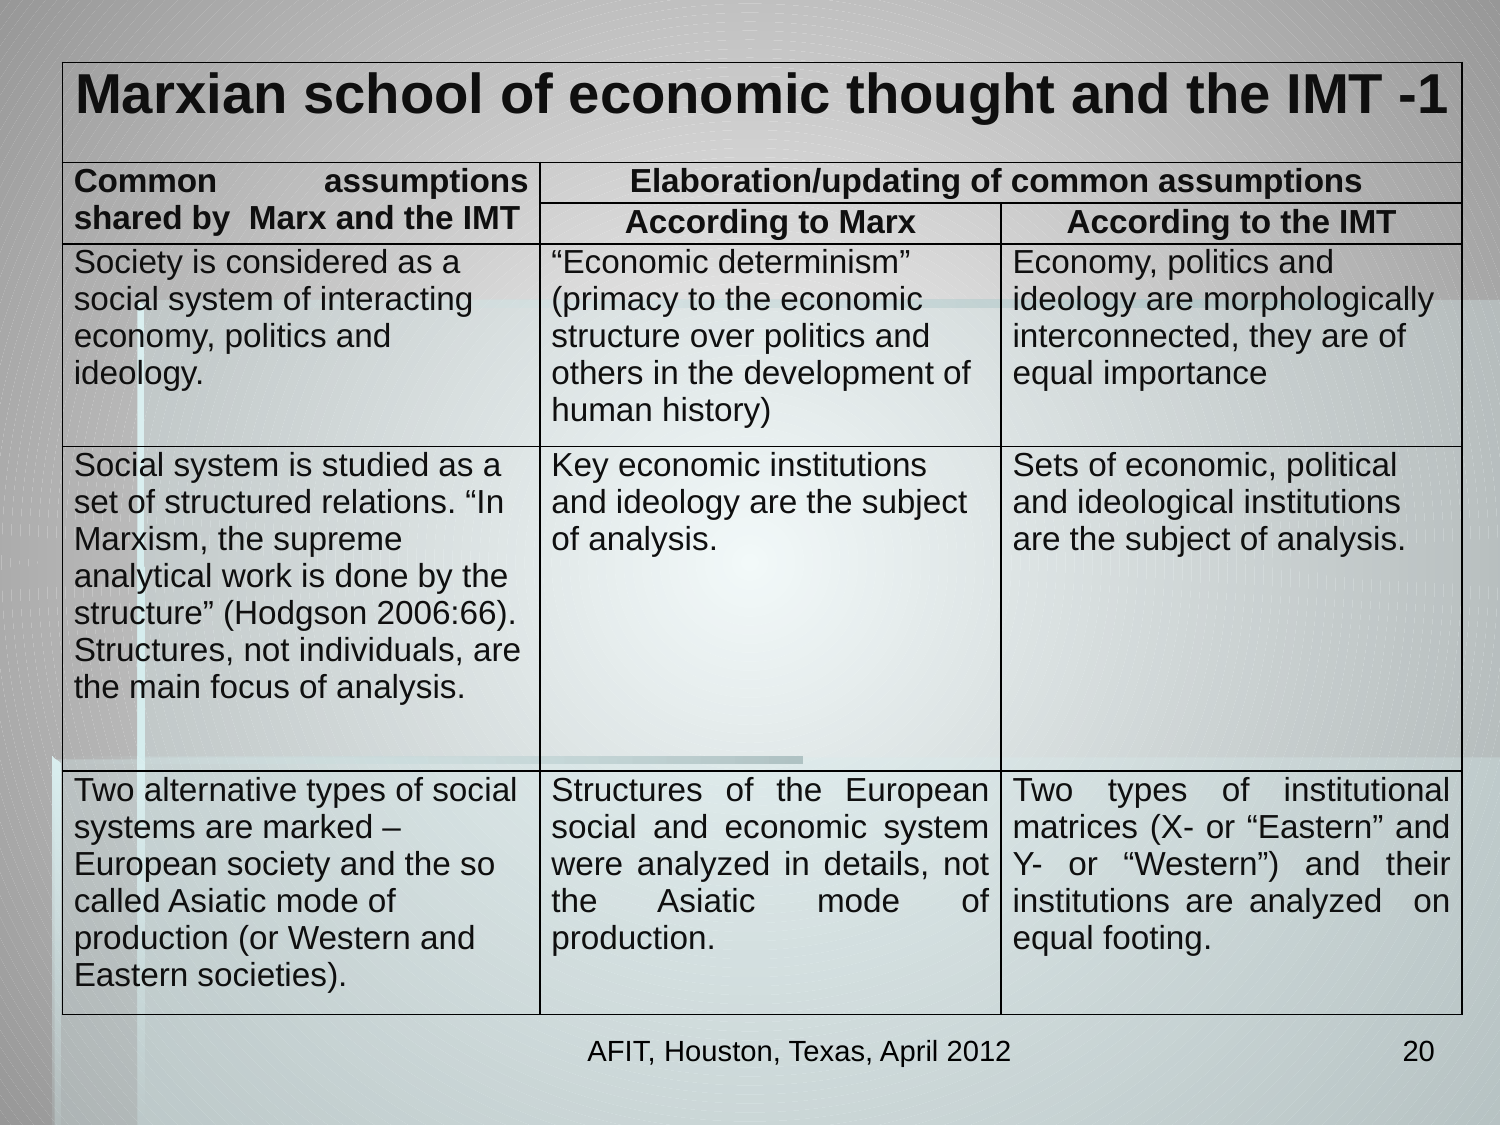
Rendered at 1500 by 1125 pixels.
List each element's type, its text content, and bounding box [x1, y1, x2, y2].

table_cell Social system is studied as a set of structured relations. “In Marxism, the supreme analytical work is done by the structure” (Hodgson 2006:66). Structures, not individuals, are the main focus of analysis. [63, 447, 539, 770]
slide_number 20 [1137, 1024, 1451, 1103]
table_cell Elaboration/updating of common assumptions [541, 163, 1461, 202]
table_cell According to the IMT [1002, 204, 1461, 243]
table_cell Key economic institutions and ideology are the subject of analysis. [541, 447, 1000, 770]
table_cell Two alternative types of social systems are marked – European society and the so called Asiatic mode of production (or Western and Eastern societies). [63, 772, 539, 1014]
table_cell Sets of economic, political and ideological institutions are the subject of analysis. [1002, 447, 1461, 770]
table_cell Structures of the European social and economic system were analyzed in details, not the Asiatic mode of production. [541, 772, 1000, 1014]
table_cell Economy, politics and ideology are morphologically interconnected, they are of equal importance [1002, 245, 1461, 446]
table_cell Common assumptions shared by Marx and the IMT [63, 163, 539, 243]
table_cell Two types of institutional matrices (X- or “Eastern” and Y- or “Western”) and their institutions are analyzed on equal footing. [1002, 772, 1461, 1014]
footer AFIT, Houston, Texas, April 2012 [562, 1024, 1038, 1103]
table_header Marxian school of economic thought and the IMT -1 [63, 63, 1461, 162]
table_cell “Economic determinism” (primacy to the economic structure over politics and others in the development of human history) [541, 245, 1000, 446]
table_cell According to Marx [541, 204, 1000, 243]
table_cell Society is considered as a social system of interacting economy, politics and ideology. [63, 245, 539, 446]
